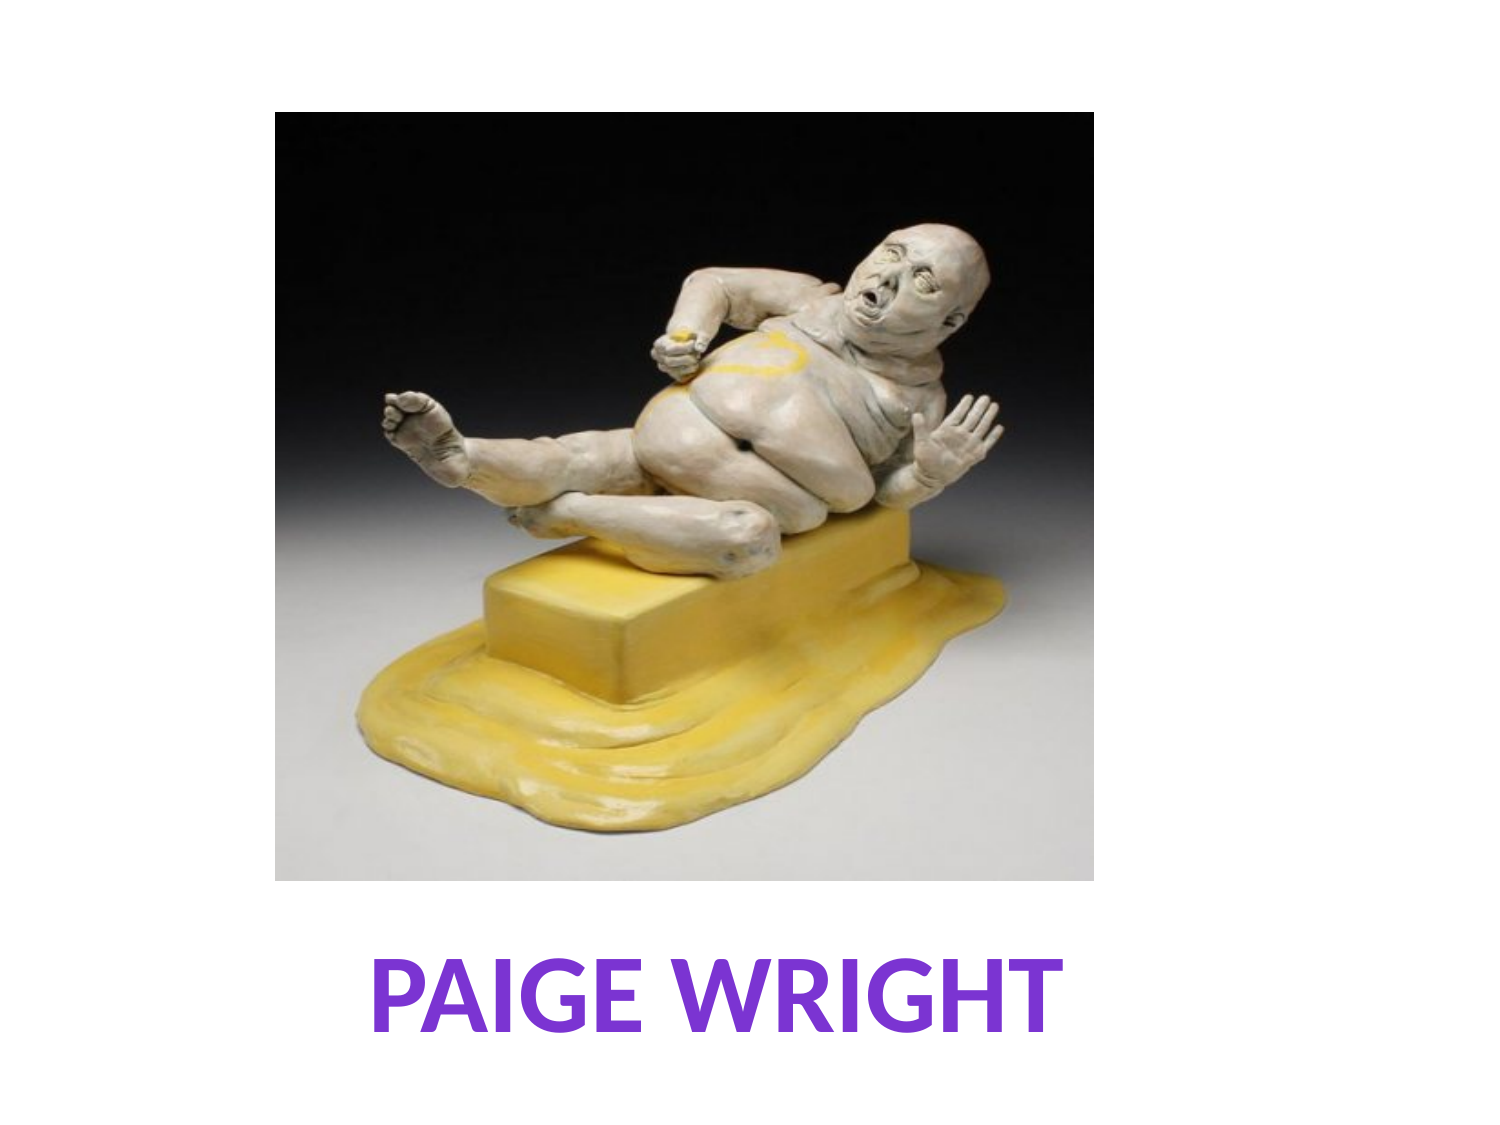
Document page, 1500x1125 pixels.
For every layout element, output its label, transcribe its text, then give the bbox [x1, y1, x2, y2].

picture [274, 112, 1094, 881]
text_box Paige Wright [353, 912, 1080, 1063]
